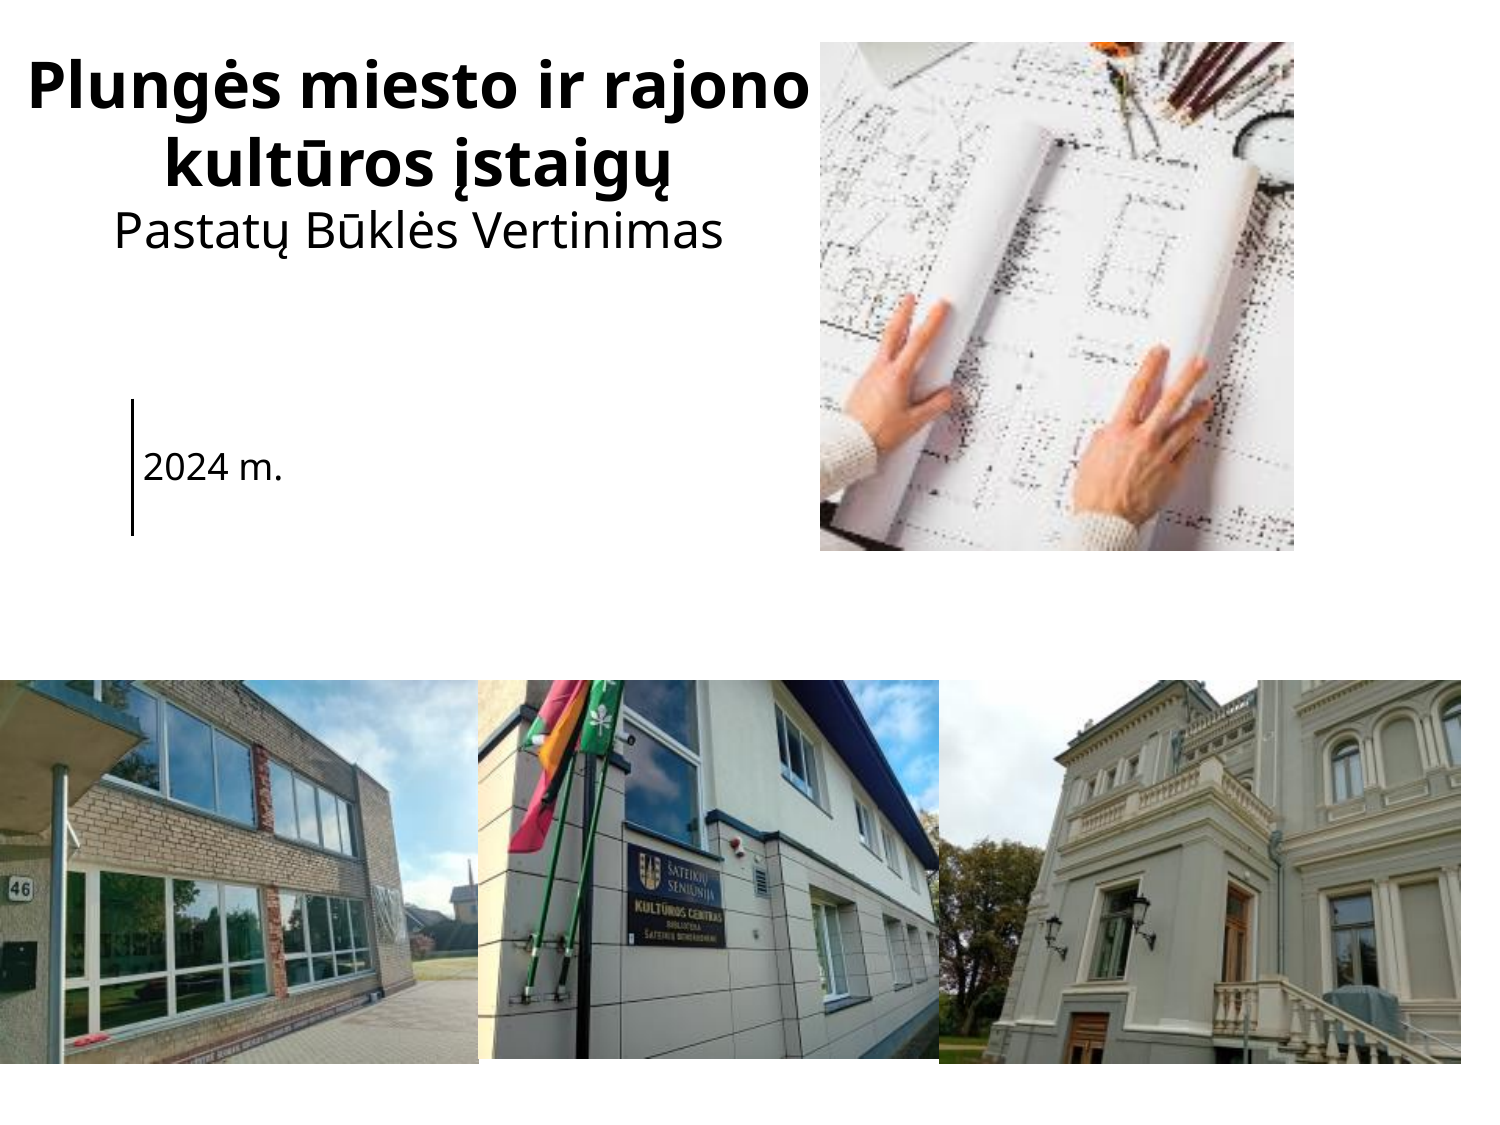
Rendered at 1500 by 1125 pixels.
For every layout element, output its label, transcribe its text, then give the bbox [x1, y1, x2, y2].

title Plungės miesto ir rajono kultūros įstaigų Pastatų Būklės Vertinimas [5, 19, 833, 284]
text_box 2024 m. [137, 428, 520, 511]
picture [820, 42, 1294, 551]
picture [0, 680, 1461, 1064]
text_box [127, 385, 520, 428]
